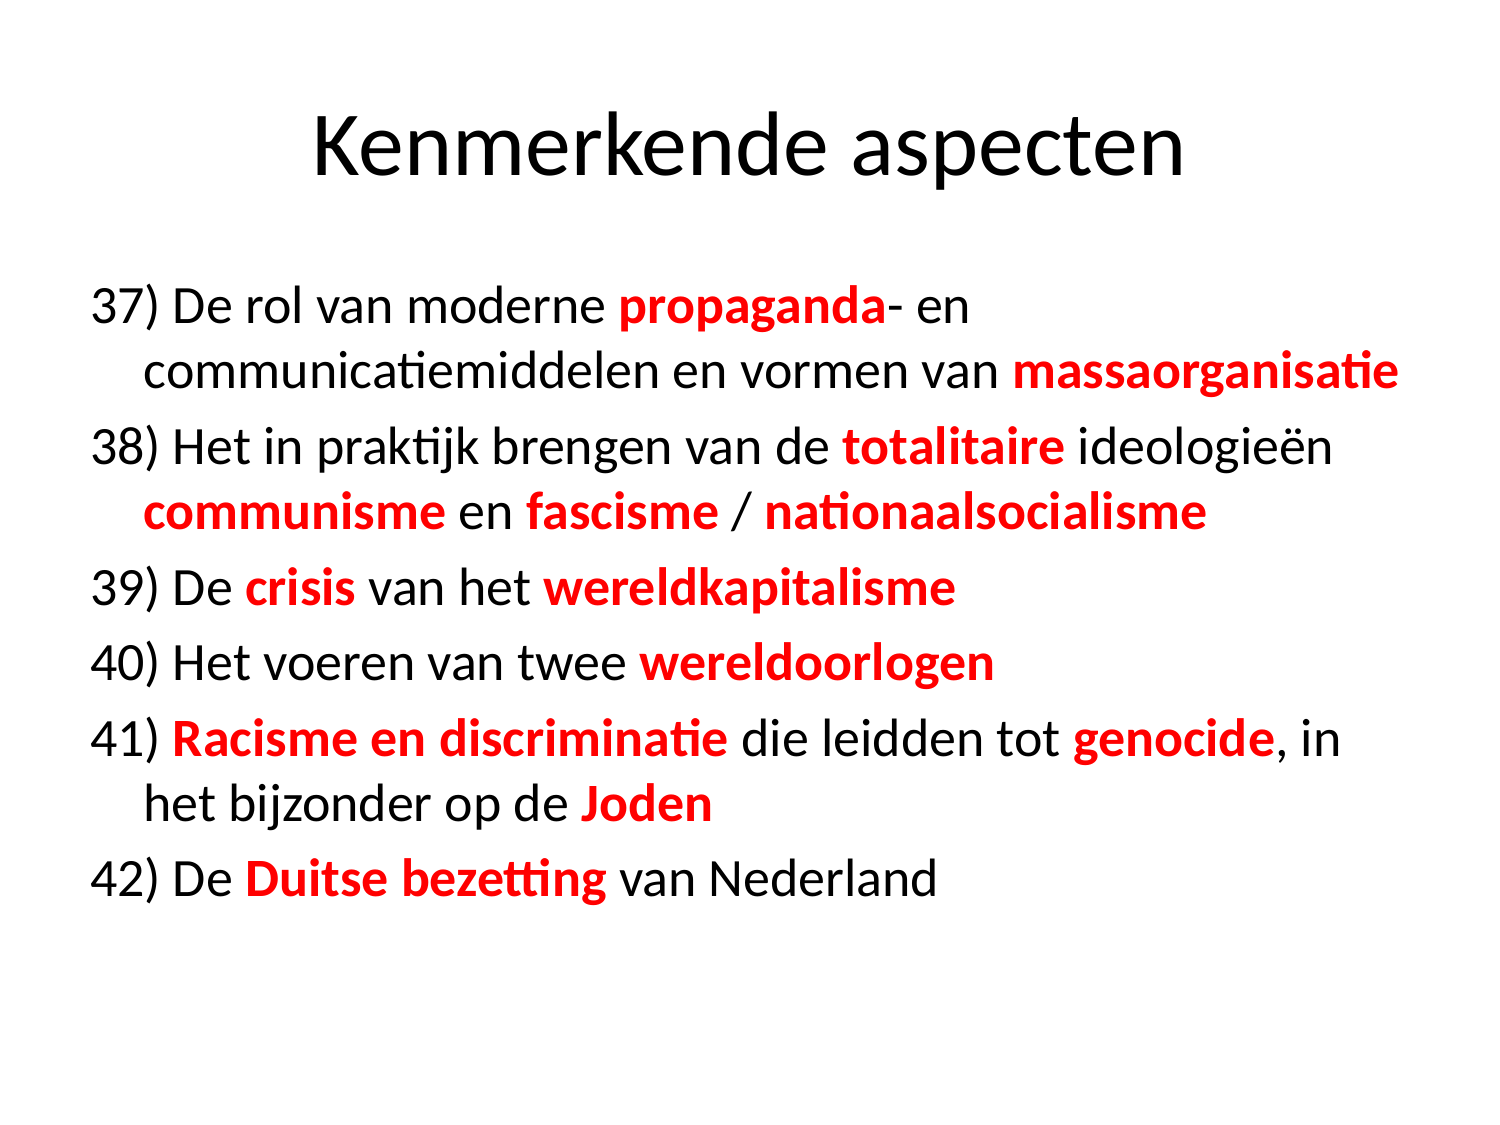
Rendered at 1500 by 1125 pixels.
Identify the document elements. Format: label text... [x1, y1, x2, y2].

title Kenmerkende aspecten [75, 45, 1425, 233]
list 37) De rol van moderne propaganda- en communicatiemiddelen en vormen van massaorganisatie 38) Het in praktijk brengen van de totalitaire ideologieën communisme en fascisme / nationaalsocialisme 39) De crisis van het wereldkapitalisme 40) Het voeren van twee wereldoorlogen 41) Racisme en discriminatie die leidden tot genocide, in het bijzonder op de Joden 42) De Duitse bezetting van Nederland [75, 262, 1425, 1005]
